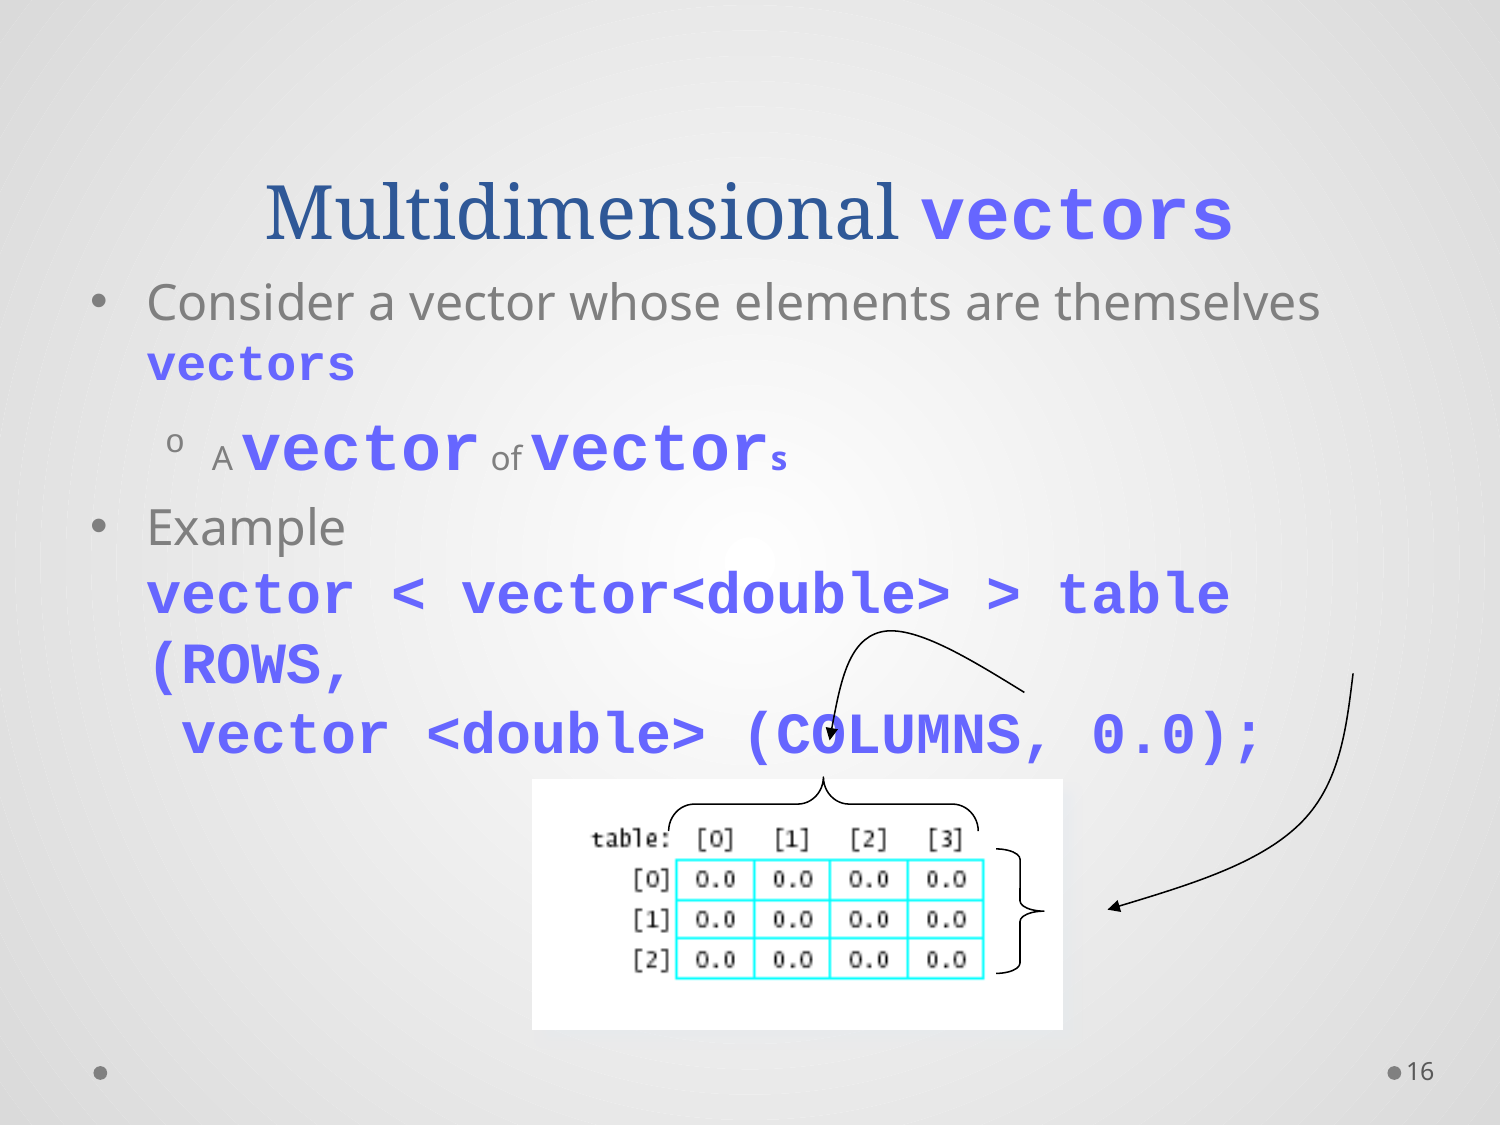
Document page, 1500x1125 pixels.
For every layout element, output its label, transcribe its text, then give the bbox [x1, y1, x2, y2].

list Consider a vector whose elements are themselves vectors A vector of vectors Example vector < vector<double> > table (ROWS, vector <double> (COLUMNS, 0.0); [75, 262, 1425, 1005]
title Multidimensional vectors [75, 0, 1425, 262]
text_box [995, 673, 1354, 974]
slide_number 16 [1401, 1042, 1494, 1103]
picture [532, 779, 1063, 1030]
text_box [668, 623, 1025, 832]
